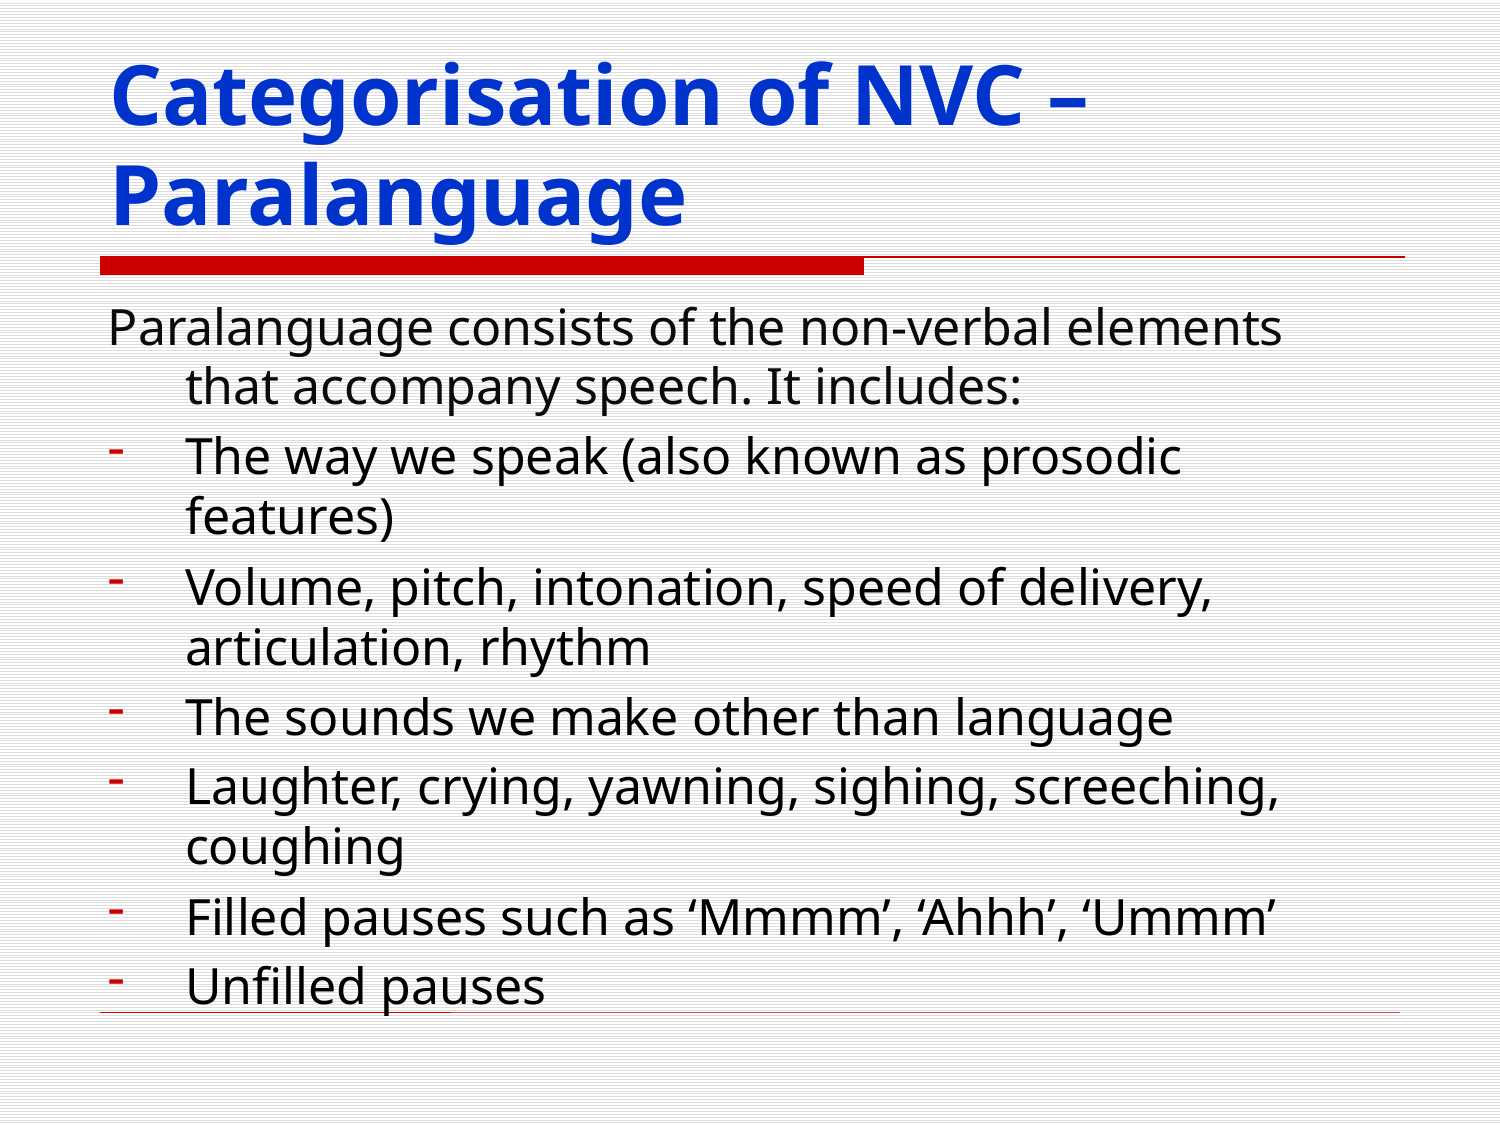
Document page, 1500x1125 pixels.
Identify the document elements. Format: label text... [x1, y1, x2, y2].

list Paralanguage consists of the non-verbal elements that accompany speech. It includes: The way we speak (also known as prosodic features) Volume, pitch, intonation, speed of delivery, articulation, rhythm The sounds we make other than language Laughter, crying, yawning, sighing, screeching, coughing Filled pauses such as ‘Mmmm’, ‘Ahhh’, ‘Ummm’ Unfilled pauses [92, 287, 1406, 988]
title Categorisation of NVC – Paralanguage [93, 49, 1407, 250]
